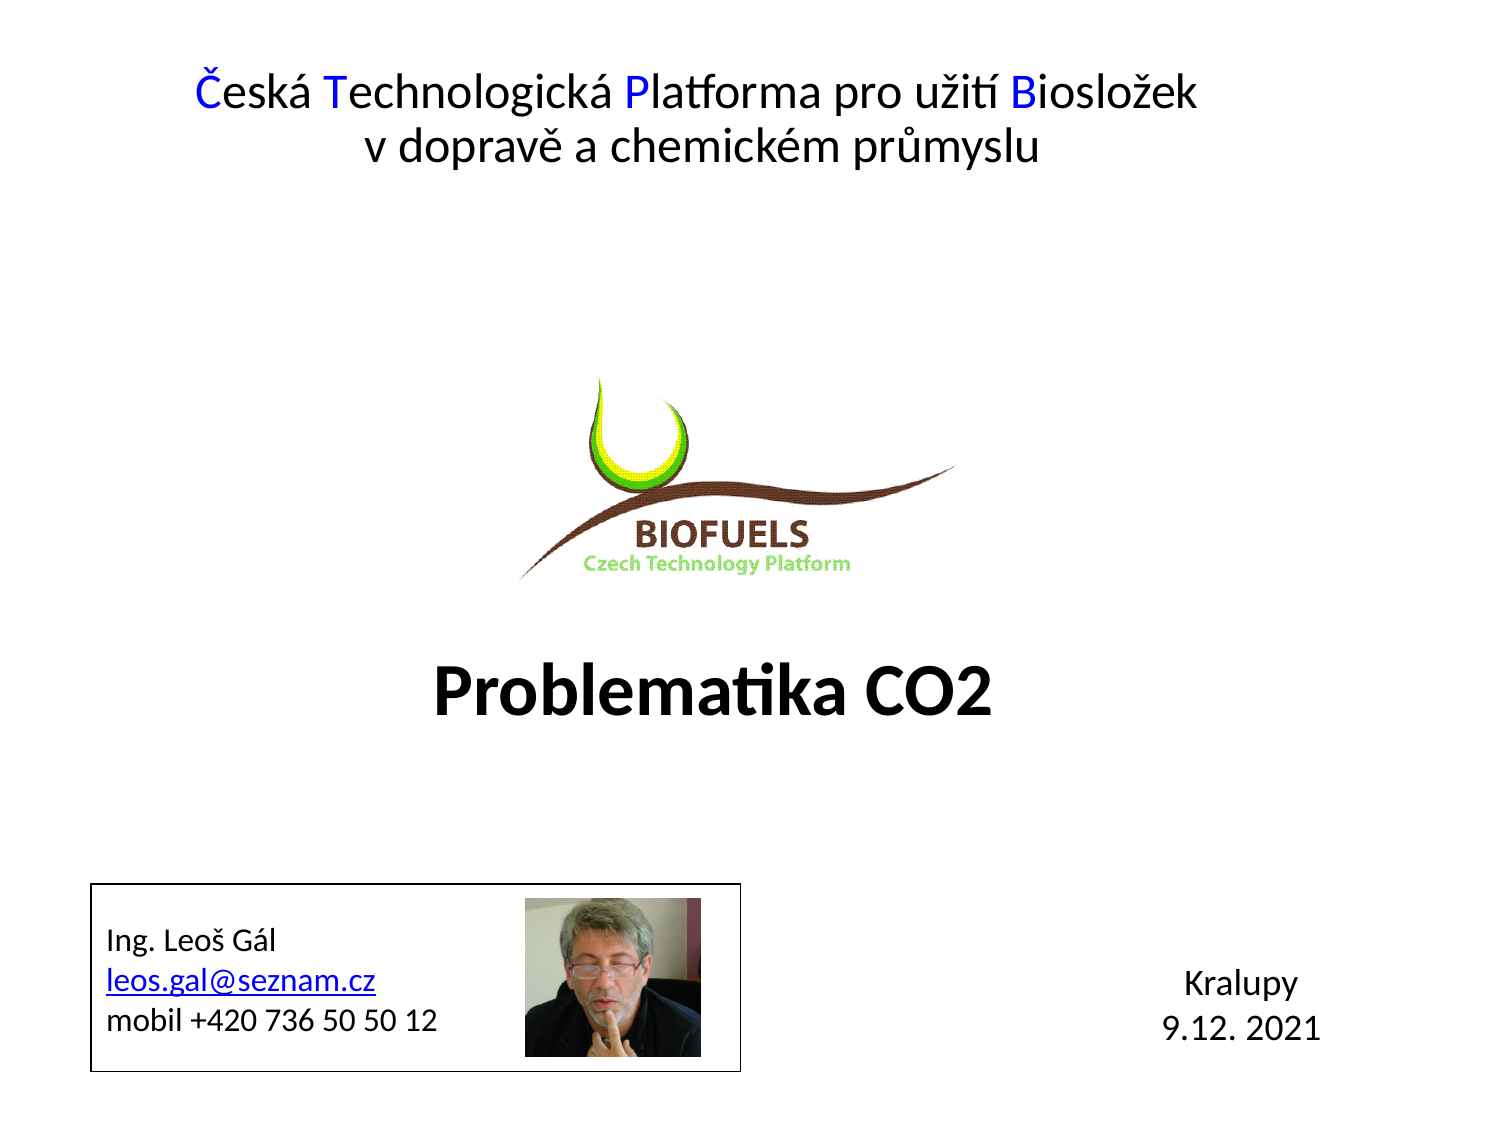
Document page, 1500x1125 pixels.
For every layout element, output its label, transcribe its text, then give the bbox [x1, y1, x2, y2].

picture [487, 348, 995, 607]
text_box Česká Technologická Platforma pro užití Biosložek v dopravě a chemickém průmyslu [123, 57, 1282, 181]
text_box Ing. Leoš Gál leos.gal@seznam.cz mobil +420 736 50 50 12 [91, 884, 741, 1072]
picture [525, 898, 701, 1058]
text_box Kralupy 9.12. 2021 [1080, 950, 1402, 1056]
text_box Problematika CO2 [211, 633, 1216, 738]
